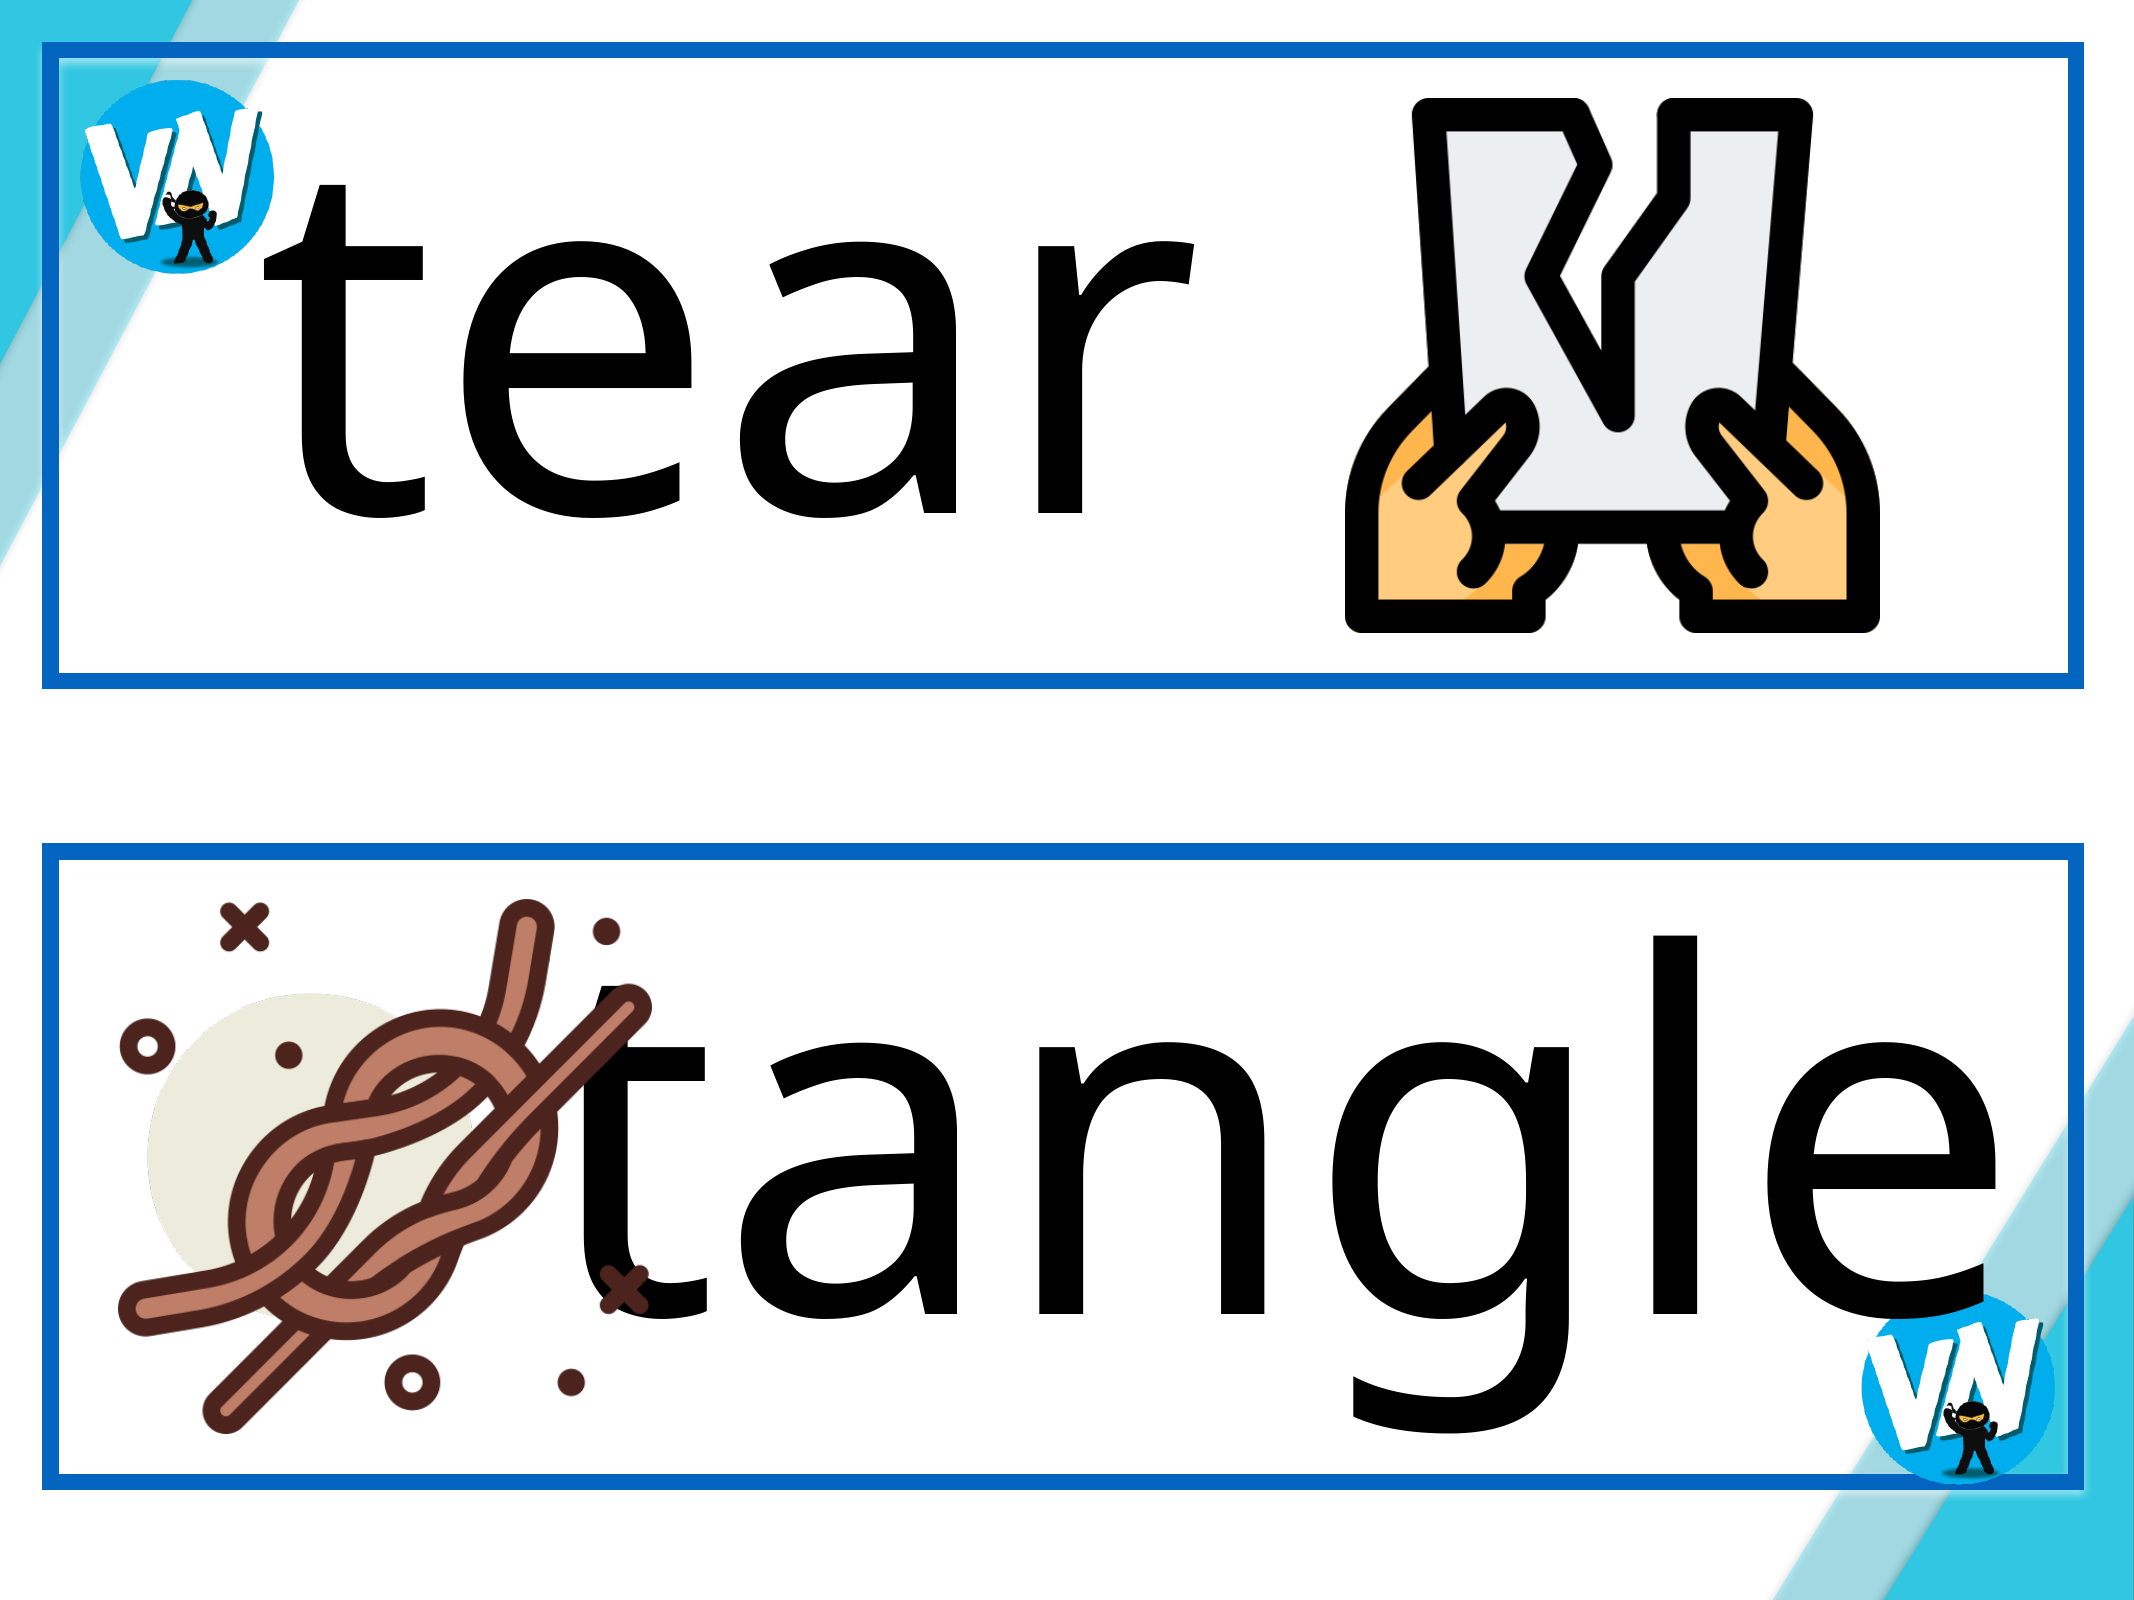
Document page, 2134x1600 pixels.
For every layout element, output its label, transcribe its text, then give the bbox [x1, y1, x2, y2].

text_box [0, 0, 81, 1497]
text_box [90, 851, 1833, 1483]
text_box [1963, 235, 2134, 1600]
picture [57, 77, 299, 278]
picture [117, 899, 652, 1434]
picture [1345, 98, 1880, 633]
text_box tangle [425, 808, 1956, 1423]
text_box [90, 50, 2076, 681]
text_box tear [248, 7, 1211, 622]
picture [1837, 1288, 2080, 1488]
